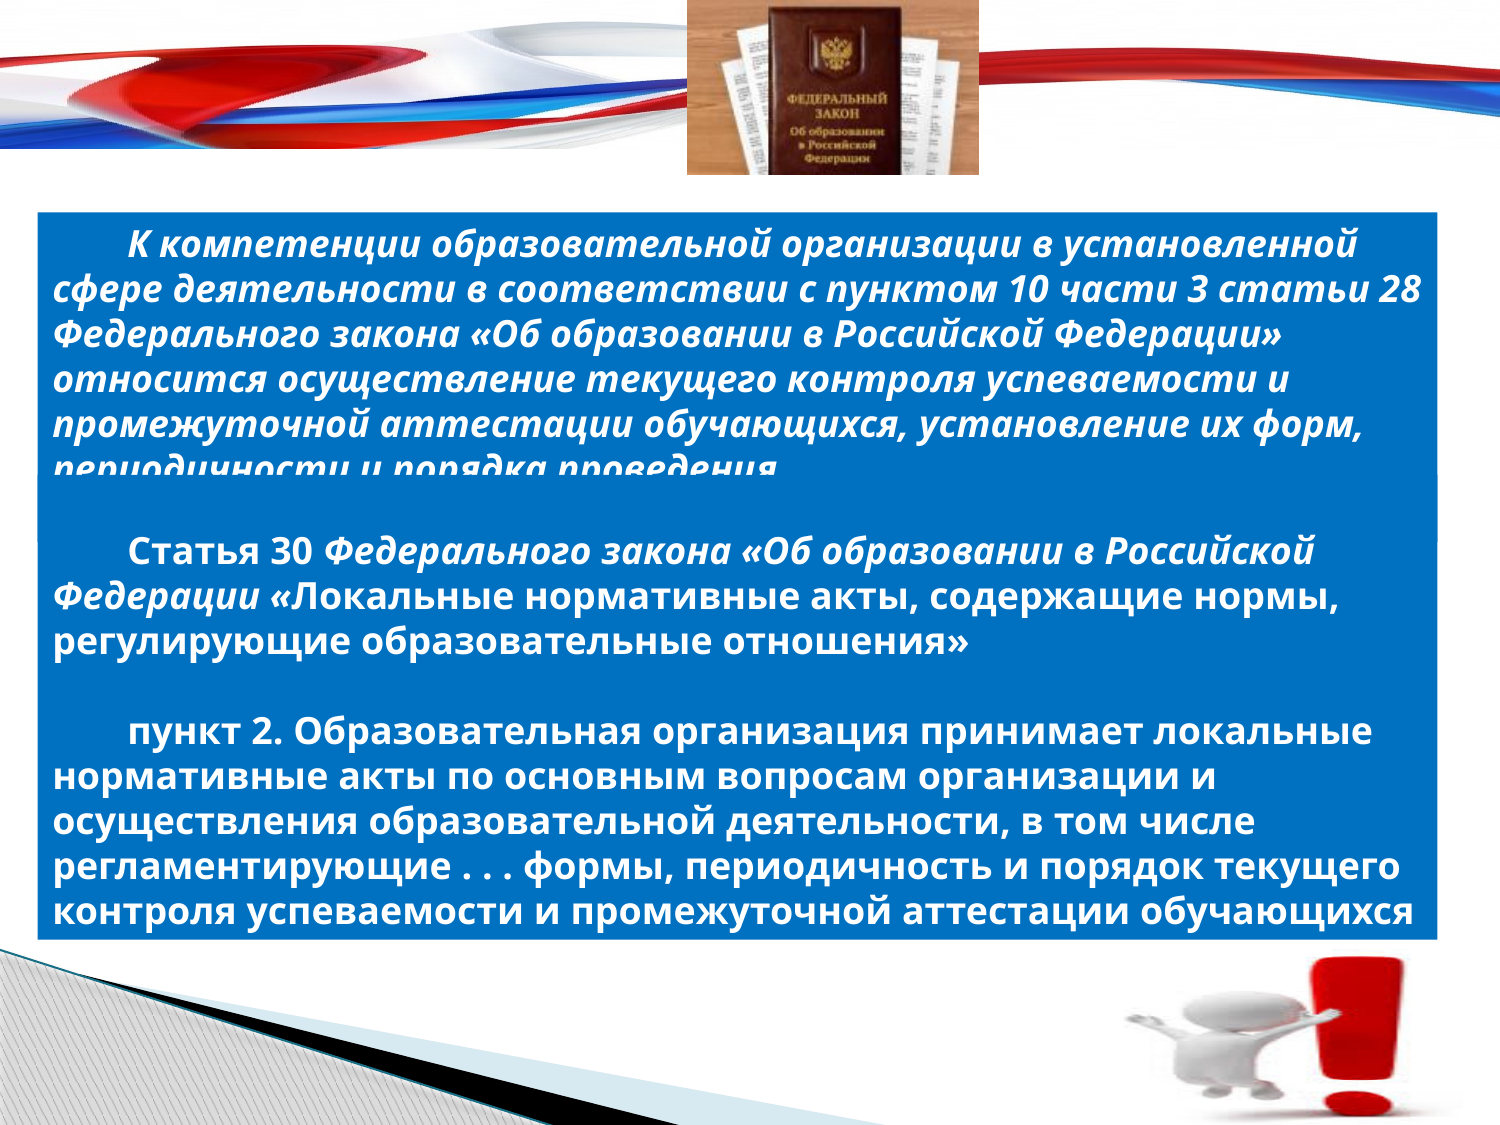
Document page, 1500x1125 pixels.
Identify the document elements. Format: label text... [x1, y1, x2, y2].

picture [0, 0, 1500, 176]
text_box К компетенции образовательной организации в установленной сфере деятельности в соответствии с пунктом 10 части 3 статьи 28 Федерального закона «Об образовании в Российской Федерации» относится осуществление текущего контроля успеваемости и промежуточной аттестации обучающихся, установление их форм, периодичности и порядка проведения [37, 212, 1438, 474]
text_box Статья 30 Федерального закона «Об образовании в Российской Федерации «Локальные нормативные акты, содержащие нормы, регулирующие образовательные отношения» пункт 2. Образовательная организация принимает локальные нормативные акты по основным вопросам организации и осуществления образовательной деятельности, в том числе регламентирующие . . . формы, периодичность и порядок текущего контроля успеваемости и промежуточной аттестации обучающихся [37, 474, 1438, 940]
picture [1074, 949, 1463, 1125]
